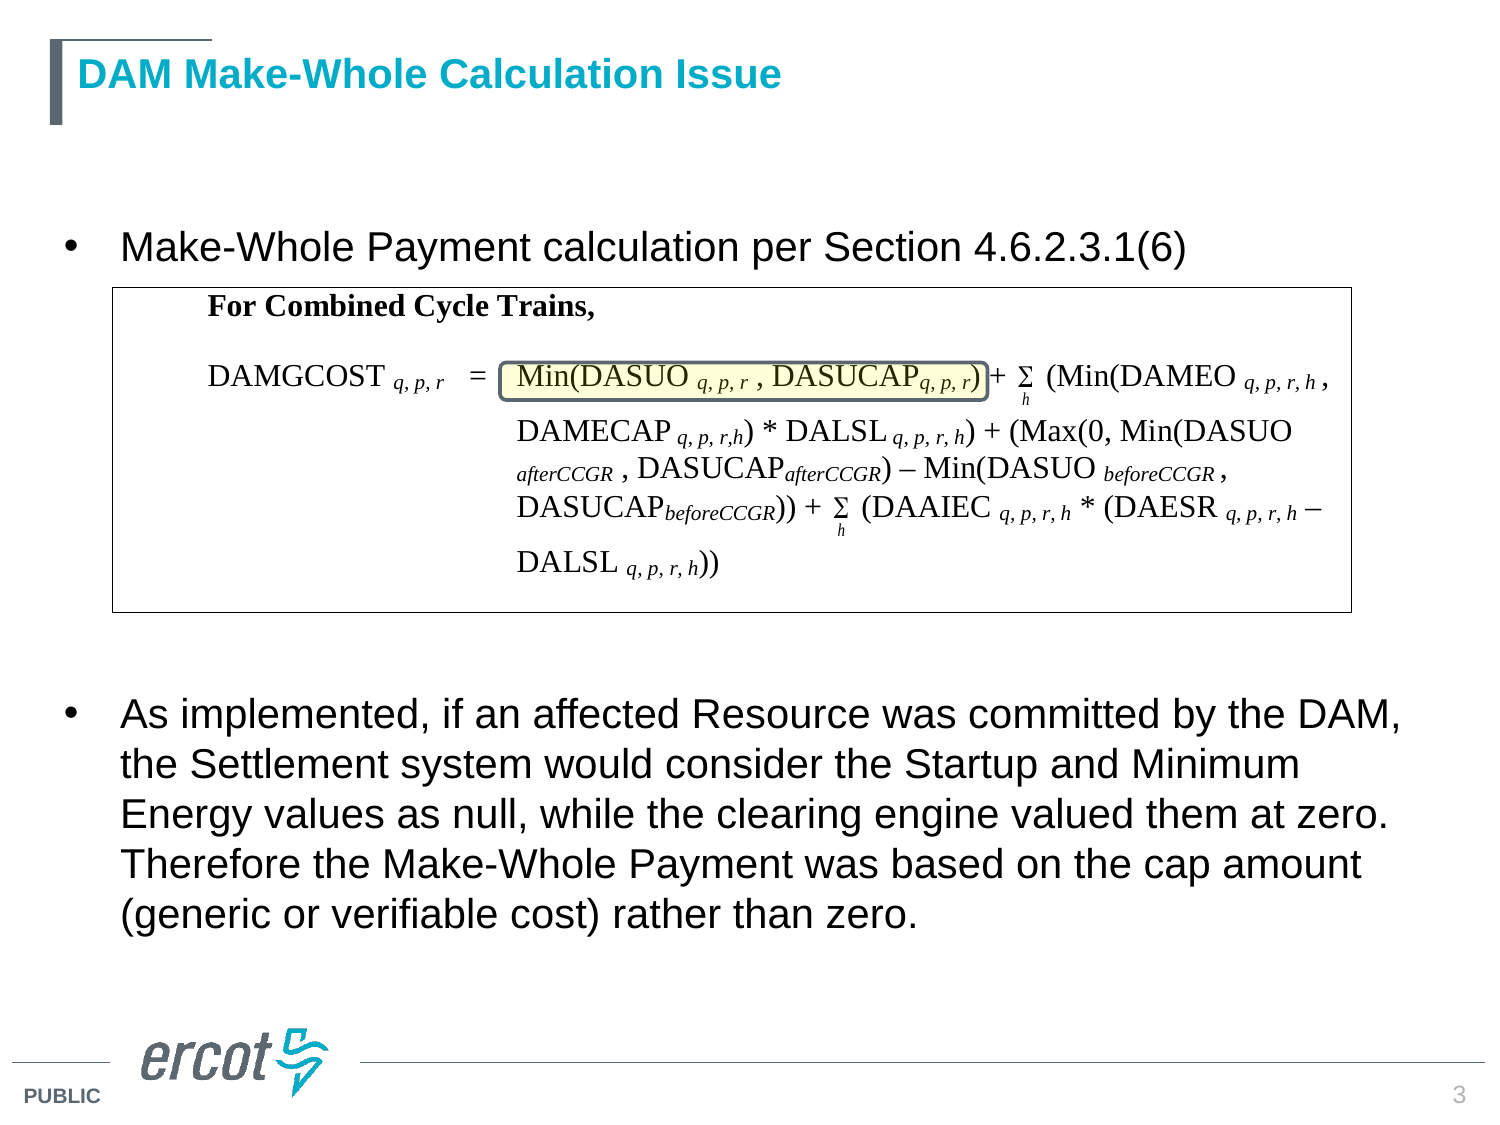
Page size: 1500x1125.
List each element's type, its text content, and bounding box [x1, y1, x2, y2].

slide_number 3 [1437, 1076, 1475, 1112]
picture [137, 1024, 332, 1100]
picture [112, 287, 1352, 613]
list Make-Whole Payment calculation per Section 4.6.2.3.1(6) As implemented, if an affected Resource was committed by the DAM, the Settlement system would consider the Startup and Minimum Energy values as null, while the clearing engine valued them at zero. Therefore the Make-Whole Payment was based on the cap amount (generic or verifiable cost) rather than zero. [49, 212, 1450, 1003]
title DAM Make-Whole Calculation Issue [62, 39, 1450, 158]
